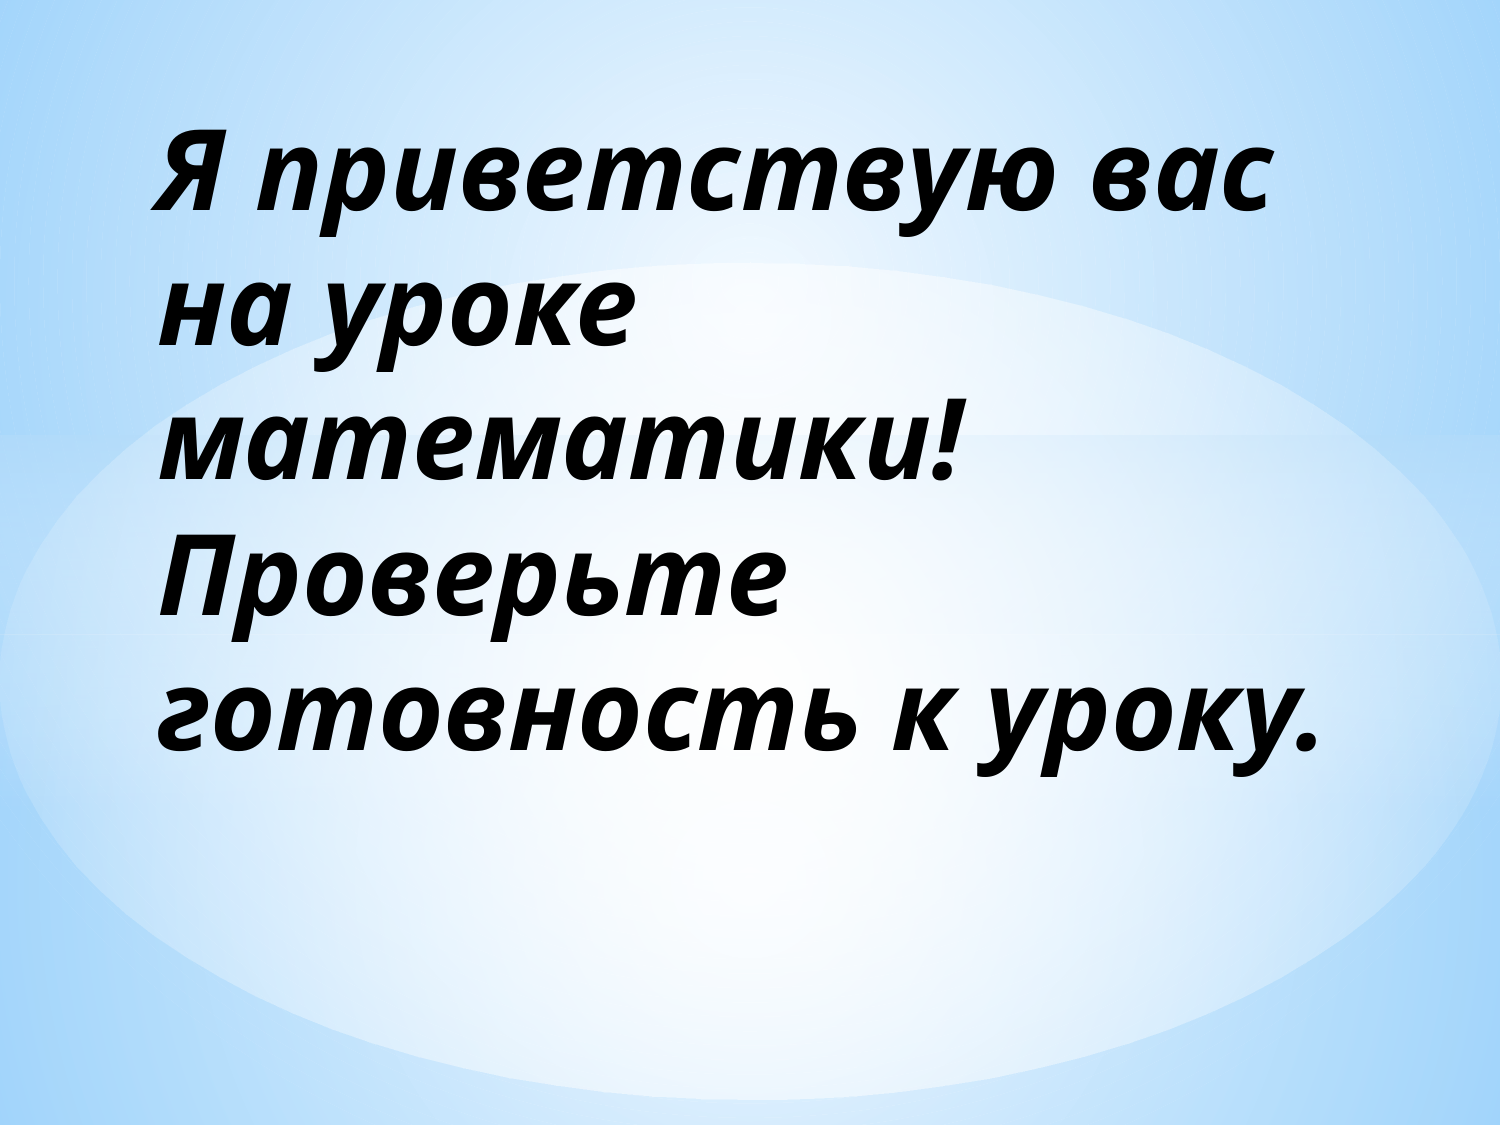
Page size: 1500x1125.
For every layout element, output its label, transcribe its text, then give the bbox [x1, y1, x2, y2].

title Я приветствую вас на уроке математики! Проверьте готовность к уроку. [112, 90, 1400, 1125]
